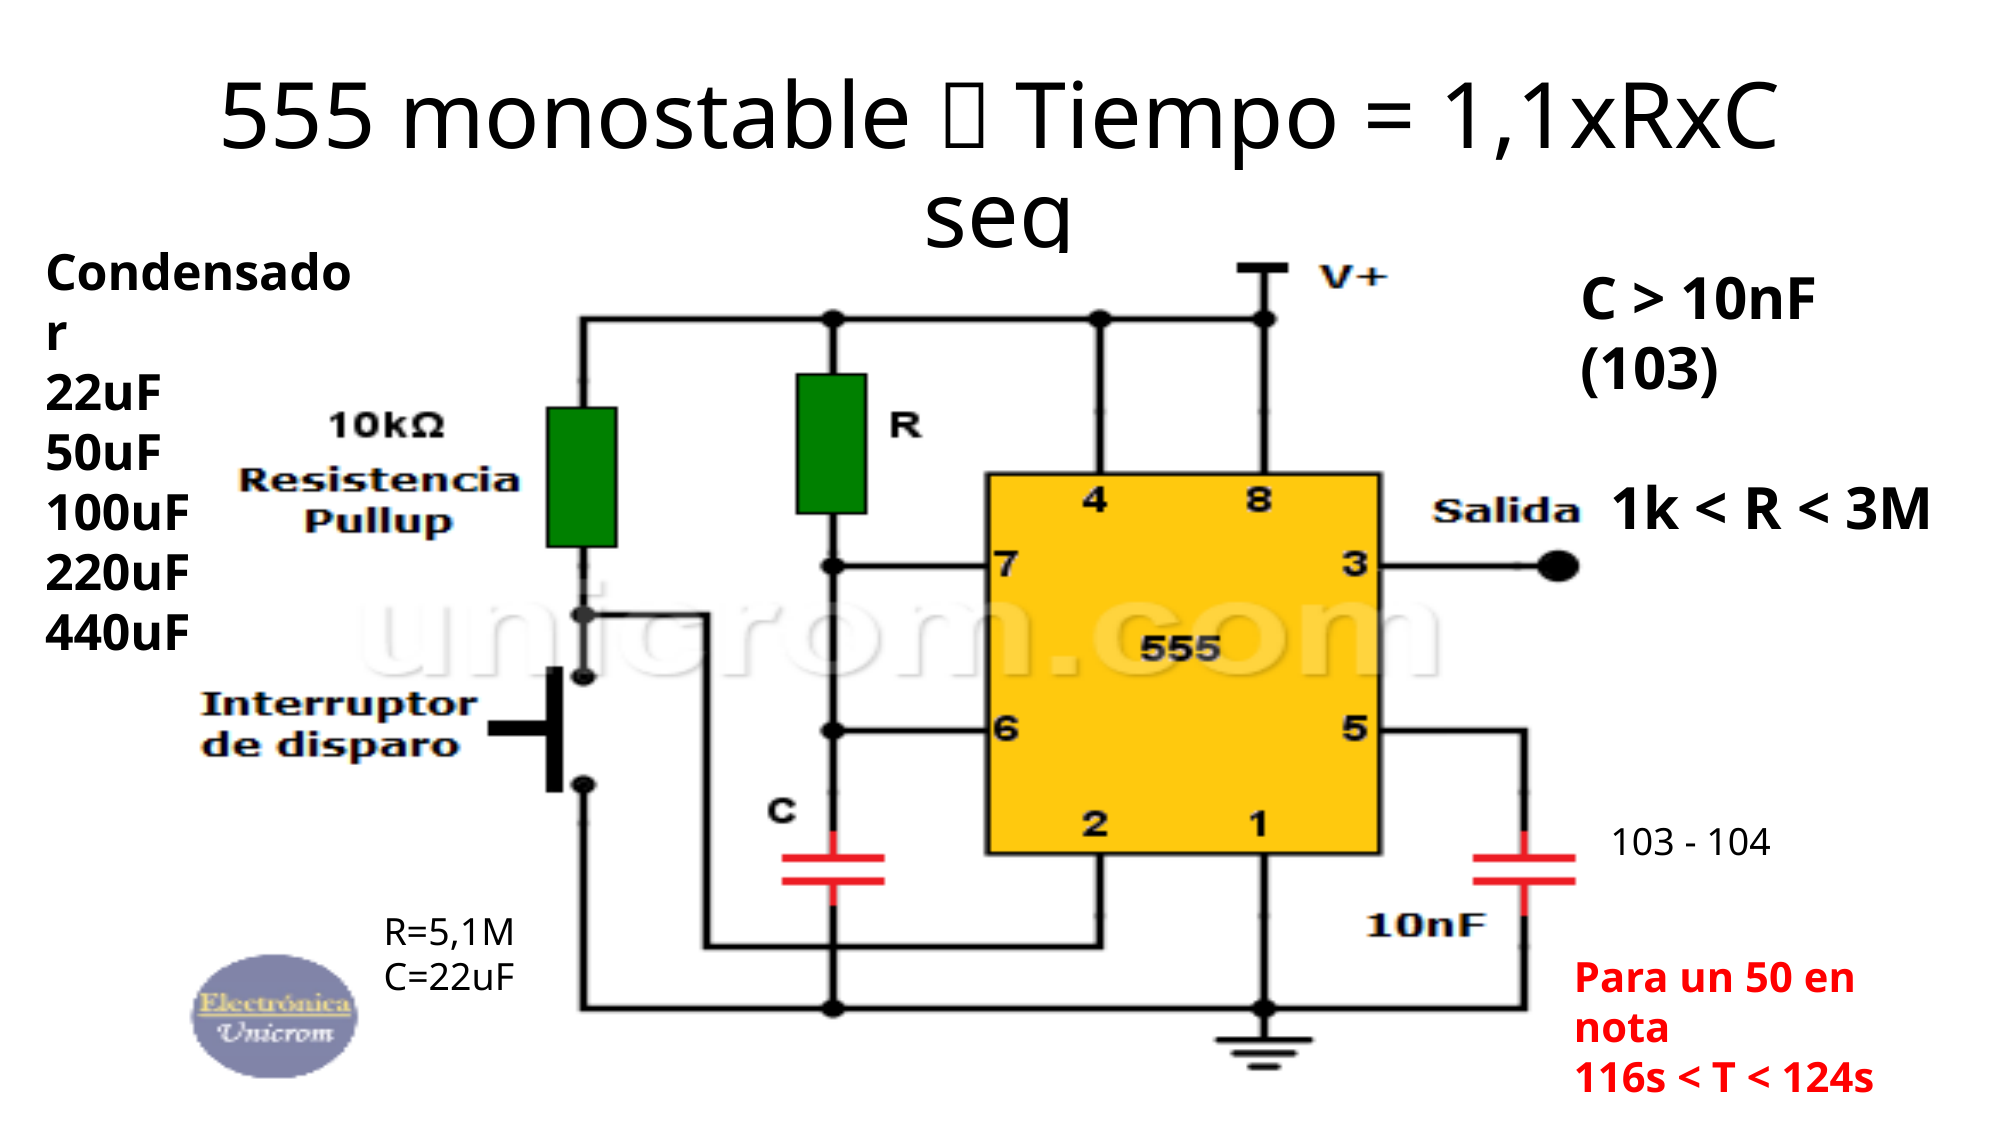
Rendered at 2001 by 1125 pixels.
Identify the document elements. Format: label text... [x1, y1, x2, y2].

text_box Condensador 22uF 50uF 100uF 220uF 440uF [30, 233, 390, 668]
title 555 monostable  Tiempo = 1,1xRxC seg [137, 59, 1863, 253]
text_box C > 10nF (103) 1k < R < 3M [1611, 253, 1966, 549]
picture [187, 253, 1611, 1084]
text_box 103 - 104 [1611, 810, 1845, 871]
text_box Para un 50 en nota 116s < T < 124s [1559, 943, 1949, 1108]
